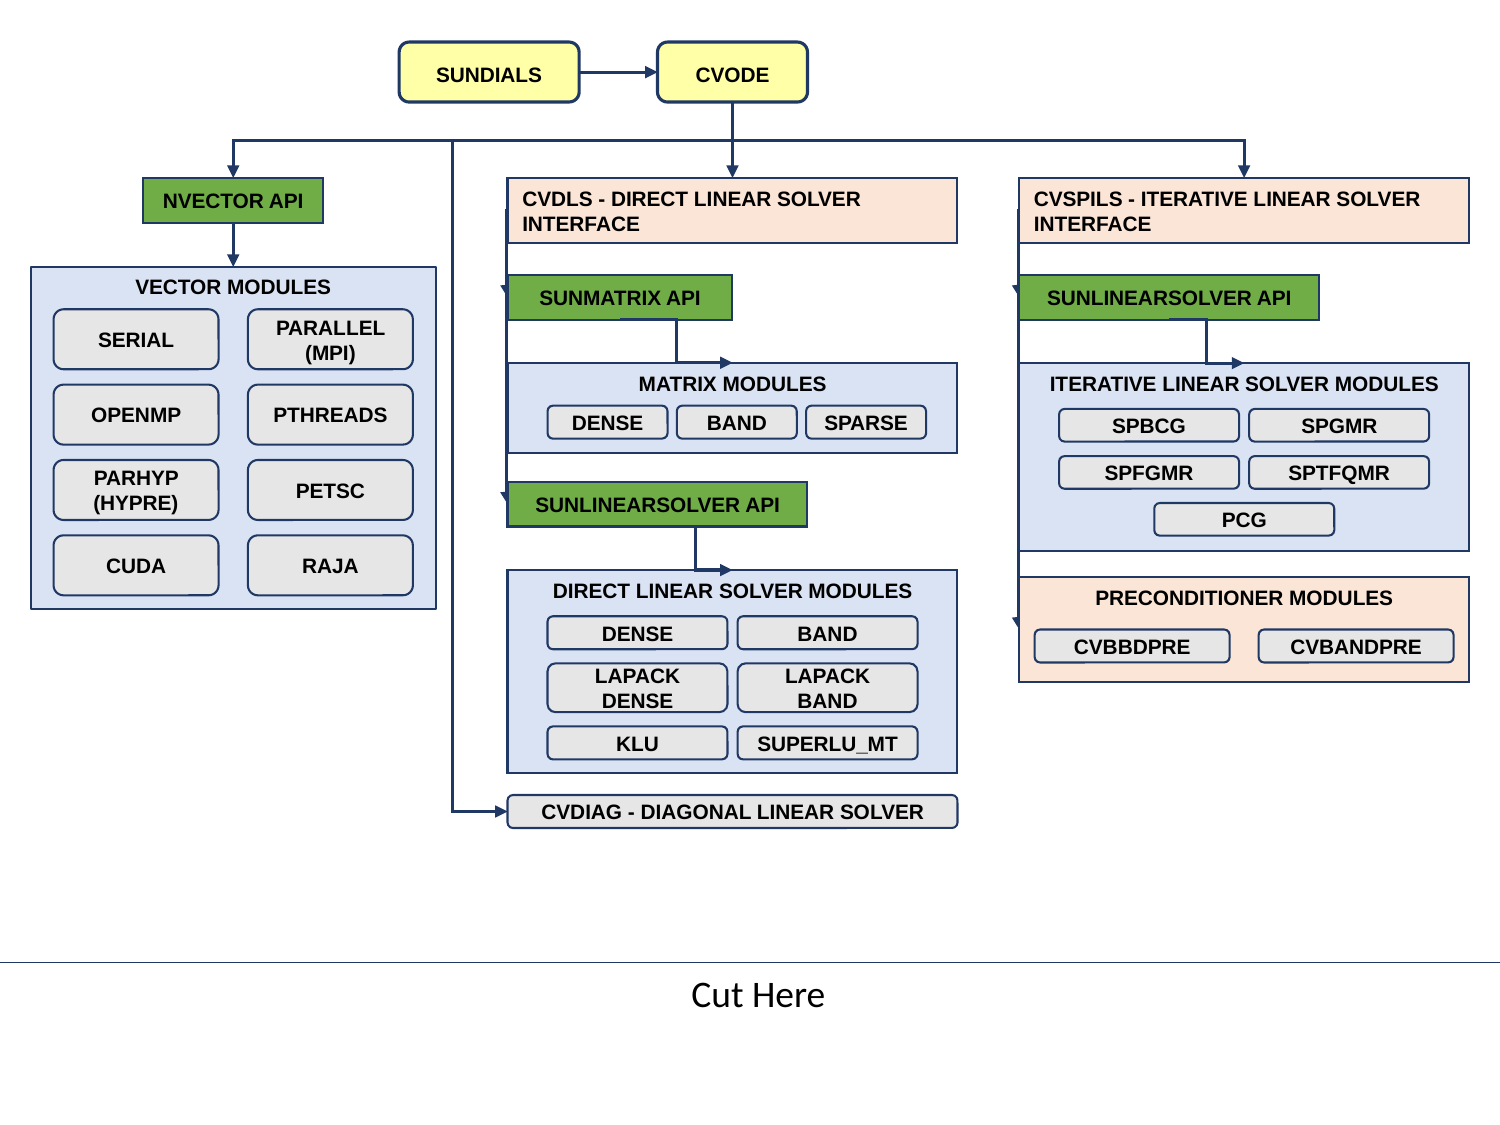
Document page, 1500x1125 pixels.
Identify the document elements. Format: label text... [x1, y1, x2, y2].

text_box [1019, 177, 1470, 682]
text_box SUNDIALS [521, 41, 581, 104]
text_box SUNDIALS [398, 41, 445, 104]
text_box CVODE [656, 41, 809, 104]
text_box Cut Here [574, 963, 942, 1023]
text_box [507, 177, 958, 773]
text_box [30, 177, 436, 610]
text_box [445, 0, 521, 390]
text_box CVDIAG - DIAGONAL LINEAR SOLVER [506, 793, 959, 830]
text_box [950, 0, 1027, 396]
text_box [144, 448, 816, 504]
